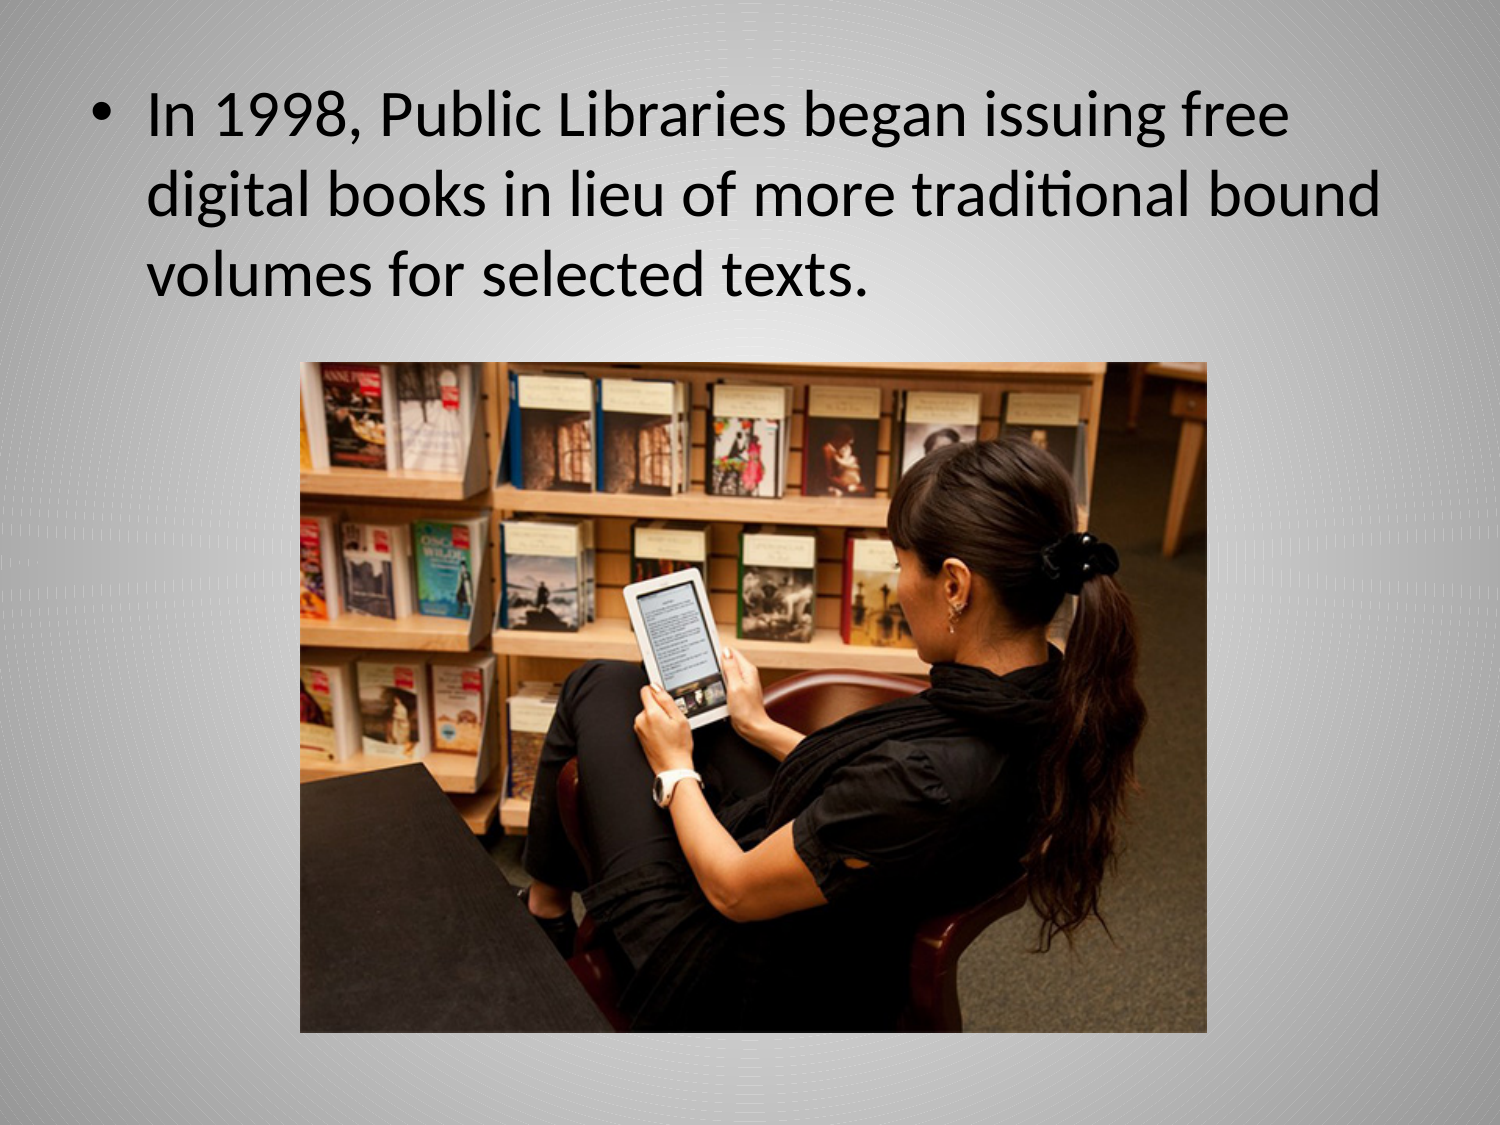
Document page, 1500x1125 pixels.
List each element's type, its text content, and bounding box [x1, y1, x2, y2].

list In 1998, Public Libraries began issuing free digital books in lieu of more traditional bound volumes for selected texts. [75, 62, 1425, 805]
picture [299, 362, 1207, 1034]
